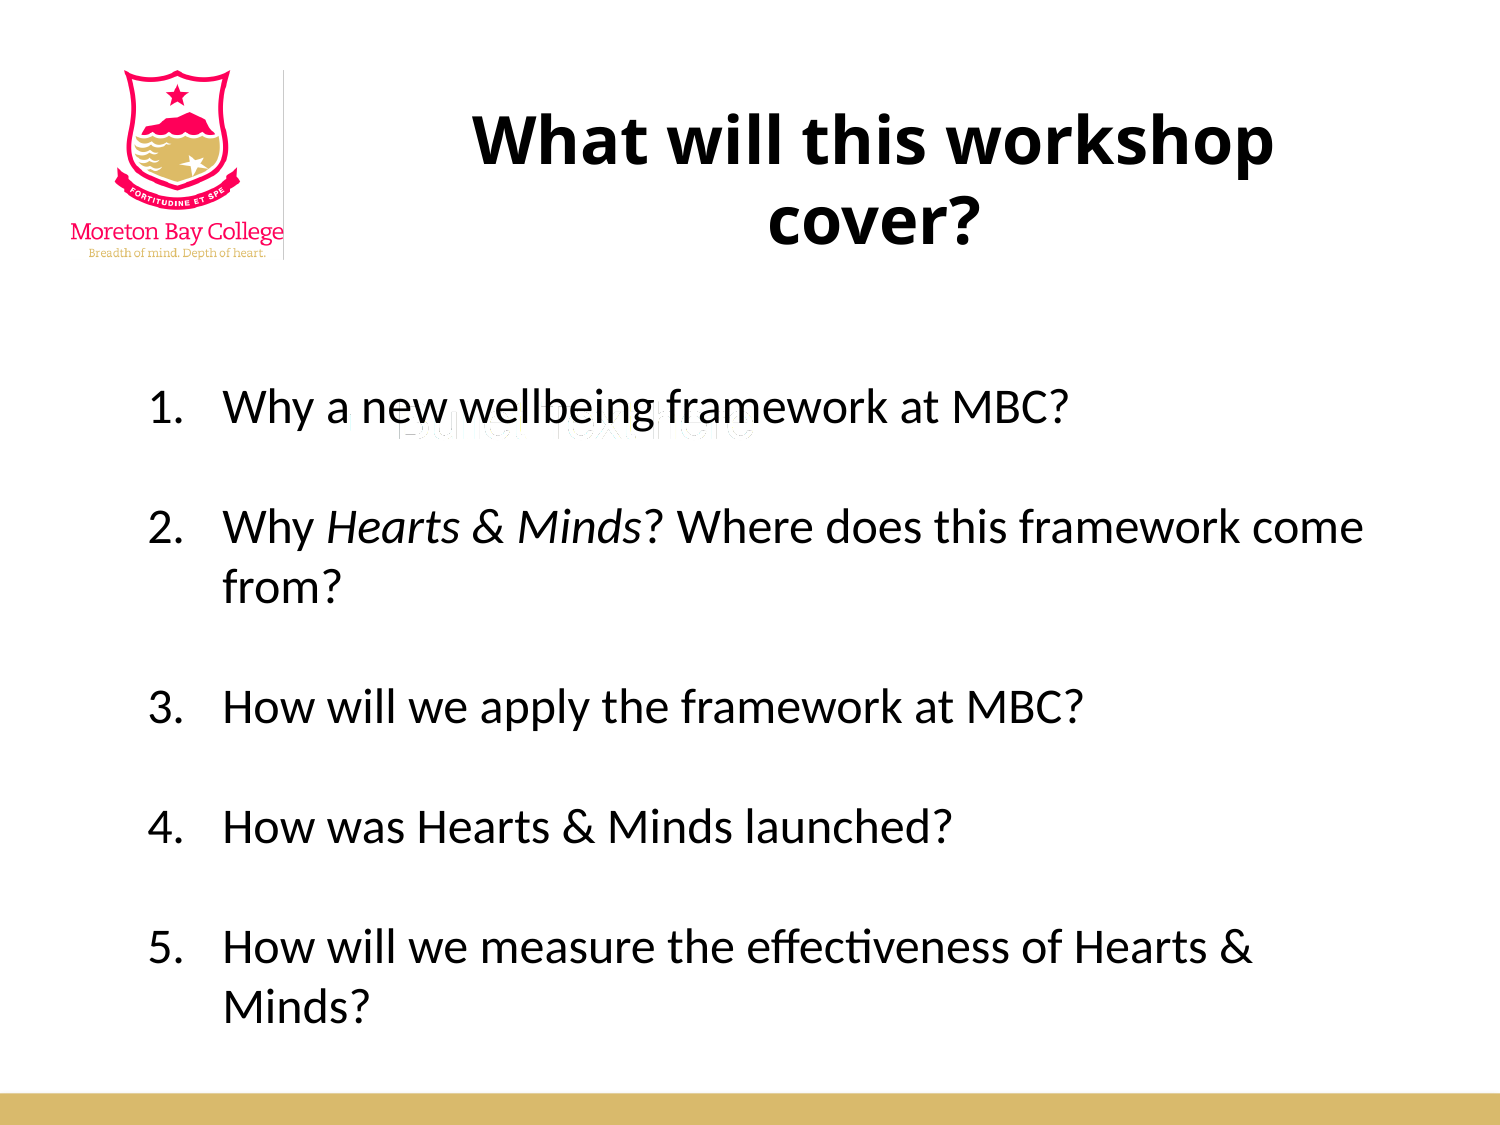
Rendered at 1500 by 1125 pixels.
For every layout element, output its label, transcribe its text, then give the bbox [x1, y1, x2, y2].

picture [0, 0, 1500, 1093]
title What will this workshop cover? [342, 78, 1406, 266]
text_box Why a new wellbeing framework at MBC? Why Hearts & Minds? Where does this framework come from? How will we apply the framework at MBC? How was Hearts & Minds launched? How will we measure the effectiveness of Hearts & Minds? [57, 305, 1428, 1125]
